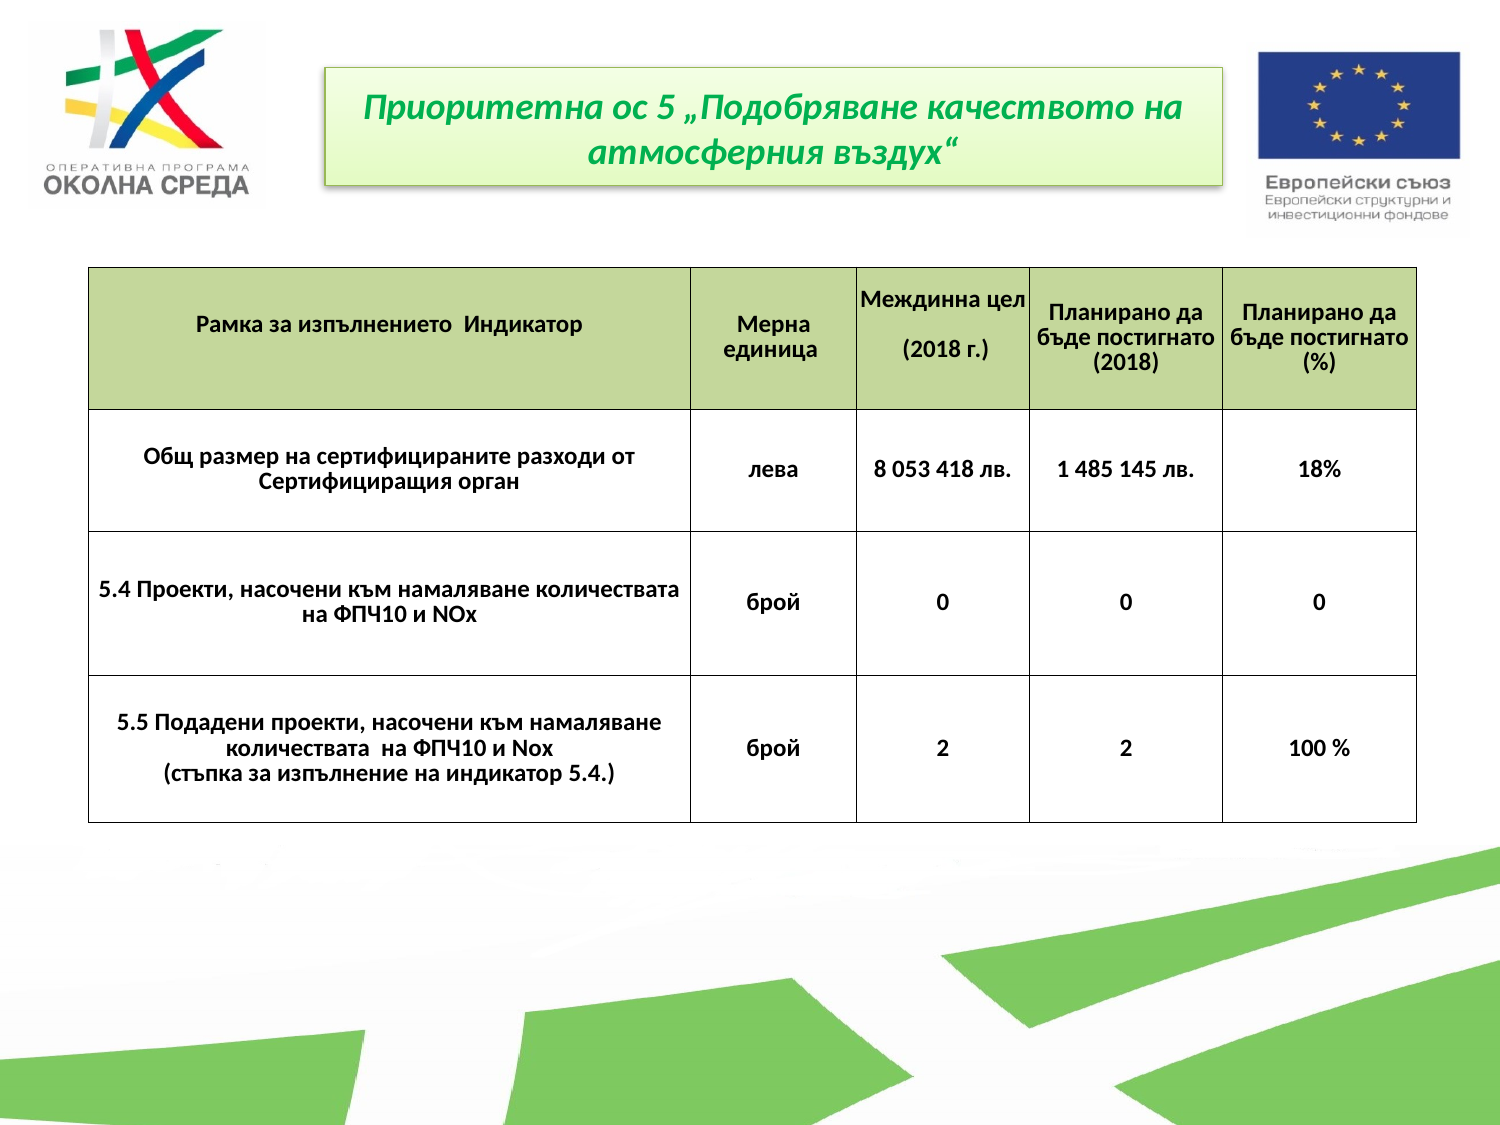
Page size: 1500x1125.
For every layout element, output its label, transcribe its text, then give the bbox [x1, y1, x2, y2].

table_header Планирано да бъде постигнато (2018) [1030, 268, 1222, 409]
table_cell 18% [1223, 410, 1416, 531]
table_header Планирано да бъде постигнатo (%) [1223, 268, 1416, 409]
title Приоритетна ос 5 „Подобряване качеството на атмосферния въздух“ [324, 67, 1223, 186]
picture [1245, 42, 1470, 238]
table_cell 5.4 Проекти, насочени към намаляване количествата на ФПЧ10 и NОx [89, 532, 690, 675]
table_cell 0 [1223, 532, 1416, 675]
table_cell брой [691, 532, 856, 675]
text_box [64, 621, 1470, 844]
table_header Мерна единица [691, 268, 856, 409]
table_cell Общ размер на сертифицираните разходи от Сертифициращия орган [89, 410, 690, 531]
table_cell 2 [1030, 676, 1222, 822]
table_cell 1 485 145 лв. [1030, 410, 1222, 531]
table_cell 2 [857, 676, 1029, 822]
table_cell лева [691, 410, 856, 531]
table_header Междинна цел (2018 г.) [857, 268, 1029, 409]
table_cell 8 053 418 лв. [857, 410, 1029, 531]
picture [28, 21, 266, 209]
table_header Рамка за изпълнението Индикатор [89, 268, 690, 409]
table_cell 0 [1030, 532, 1222, 675]
table_cell 0 [857, 532, 1029, 675]
table_cell 5.5 Подадени проекти, насочени към намаляване количествата на ФПЧ10 и Nоx (стъпка за изпълнение на индикатор 5.4.) [89, 676, 690, 822]
table_cell 100 % [1223, 676, 1416, 822]
table_cell брой [691, 676, 856, 822]
picture [0, 845, 1500, 1125]
